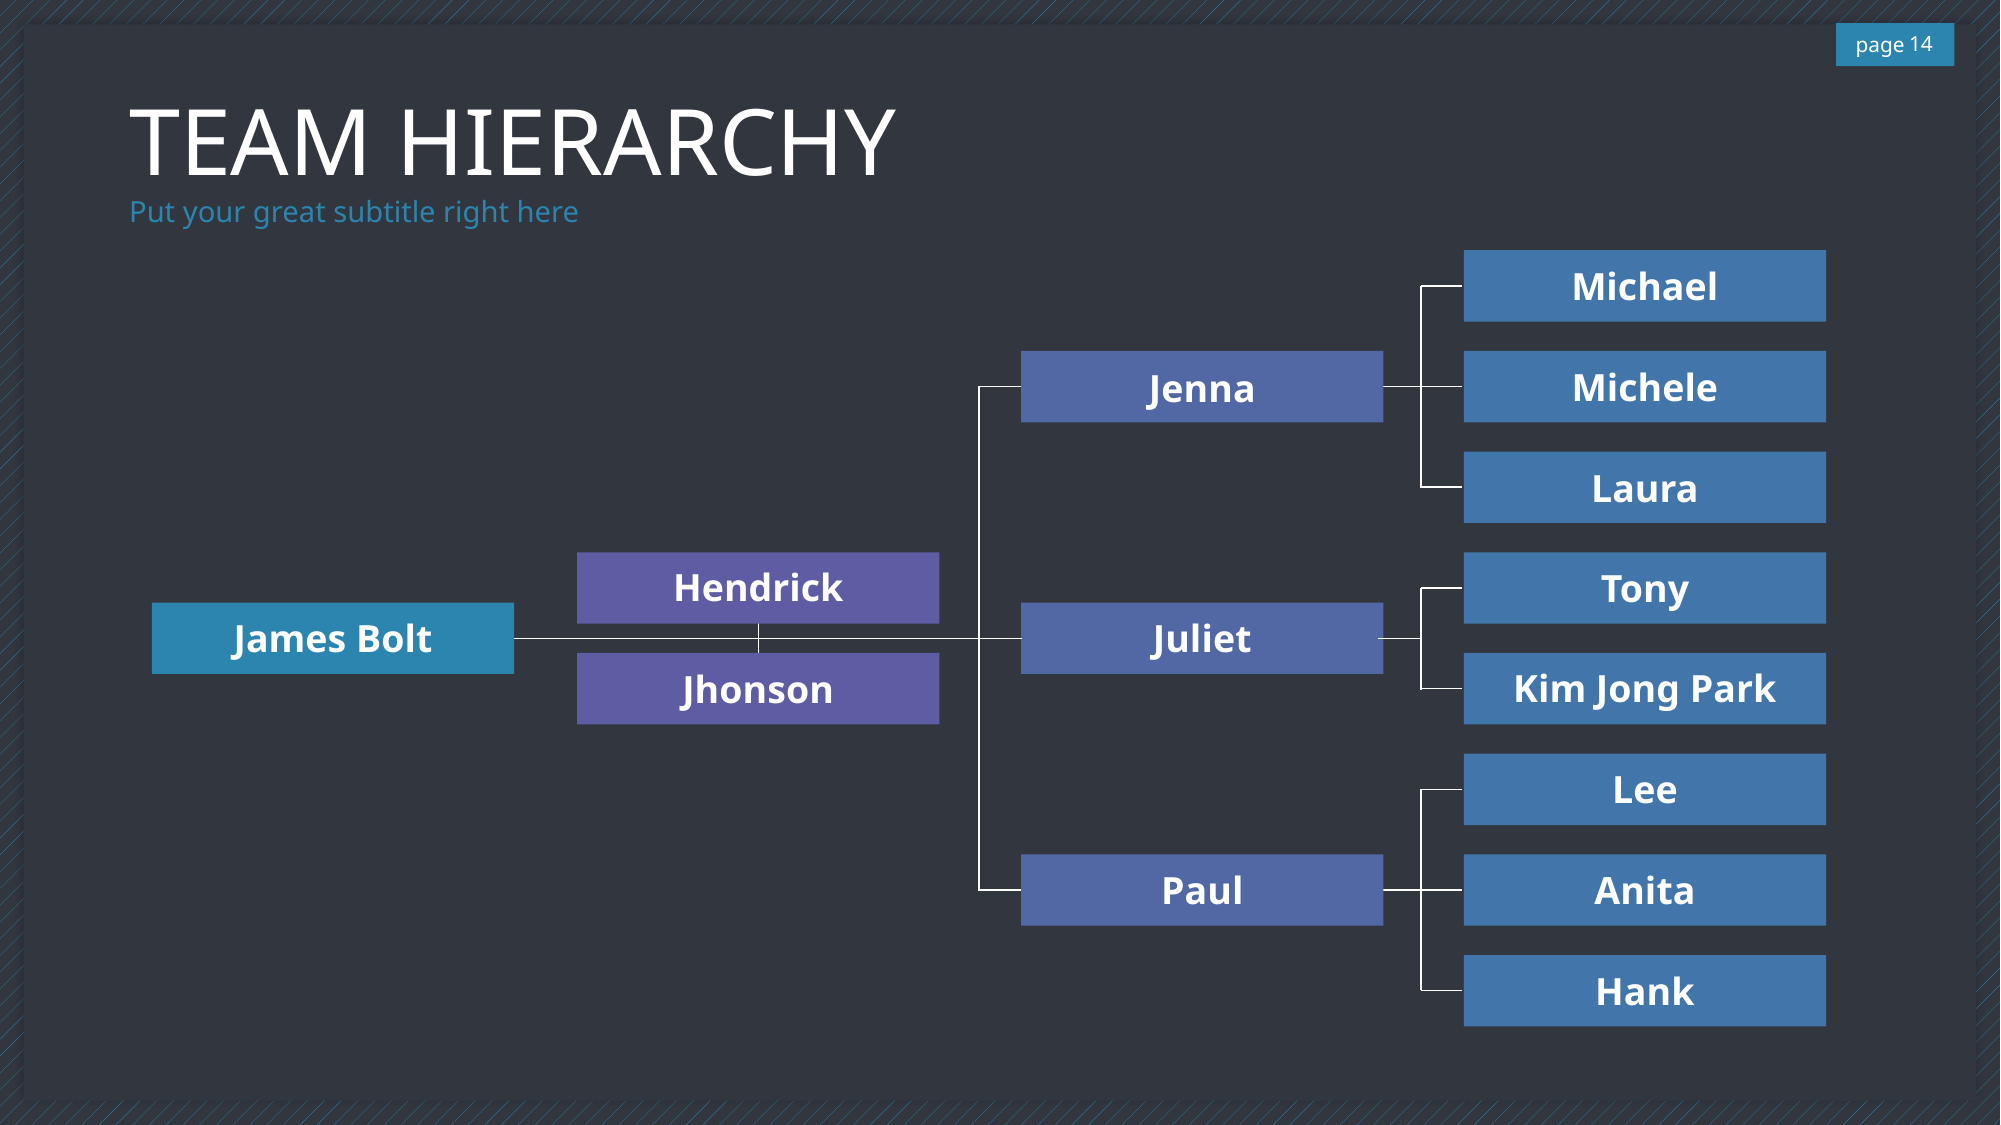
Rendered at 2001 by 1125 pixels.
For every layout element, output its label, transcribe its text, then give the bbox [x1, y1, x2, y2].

list Put your great subtitle right here [114, 190, 1840, 250]
text_box Jenna [1031, 357, 1374, 417]
text_box Michael [1473, 255, 1817, 316]
text_box Jhonson [587, 658, 930, 719]
text_box [1020, 350, 1384, 423]
text_box Paul [1031, 859, 1374, 920]
text_box [1463, 350, 1827, 423]
text_box Laura [1473, 457, 1817, 518]
text_box Juliet [1031, 608, 1374, 668]
text_box Hank [1473, 960, 1817, 1020]
text_box [1020, 602, 1384, 675]
text_box [1463, 451, 1827, 524]
text_box Tony [1473, 558, 1817, 618]
text_box James Bolt [161, 607, 505, 668]
text_box [1463, 954, 1827, 1027]
text_box Hendrick [587, 556, 930, 616]
text_box [1463, 249, 1827, 323]
title TEAM HIERARCHY [114, 64, 1840, 190]
text_box [151, 602, 515, 675]
text_box [576, 652, 940, 725]
text_box [1463, 551, 1827, 625]
text_box Kim Jong Park [1473, 657, 1817, 718]
text_box [1463, 652, 1827, 725]
slide_number 14 [1855, 22, 1948, 68]
text_box [1020, 853, 1384, 927]
text_box Lee [1473, 758, 1817, 818]
text_box Michele [1473, 356, 1817, 416]
text_box [1463, 753, 1827, 826]
text_box [1463, 853, 1827, 927]
text_box [576, 551, 940, 625]
text_box Anita [1473, 859, 1817, 920]
